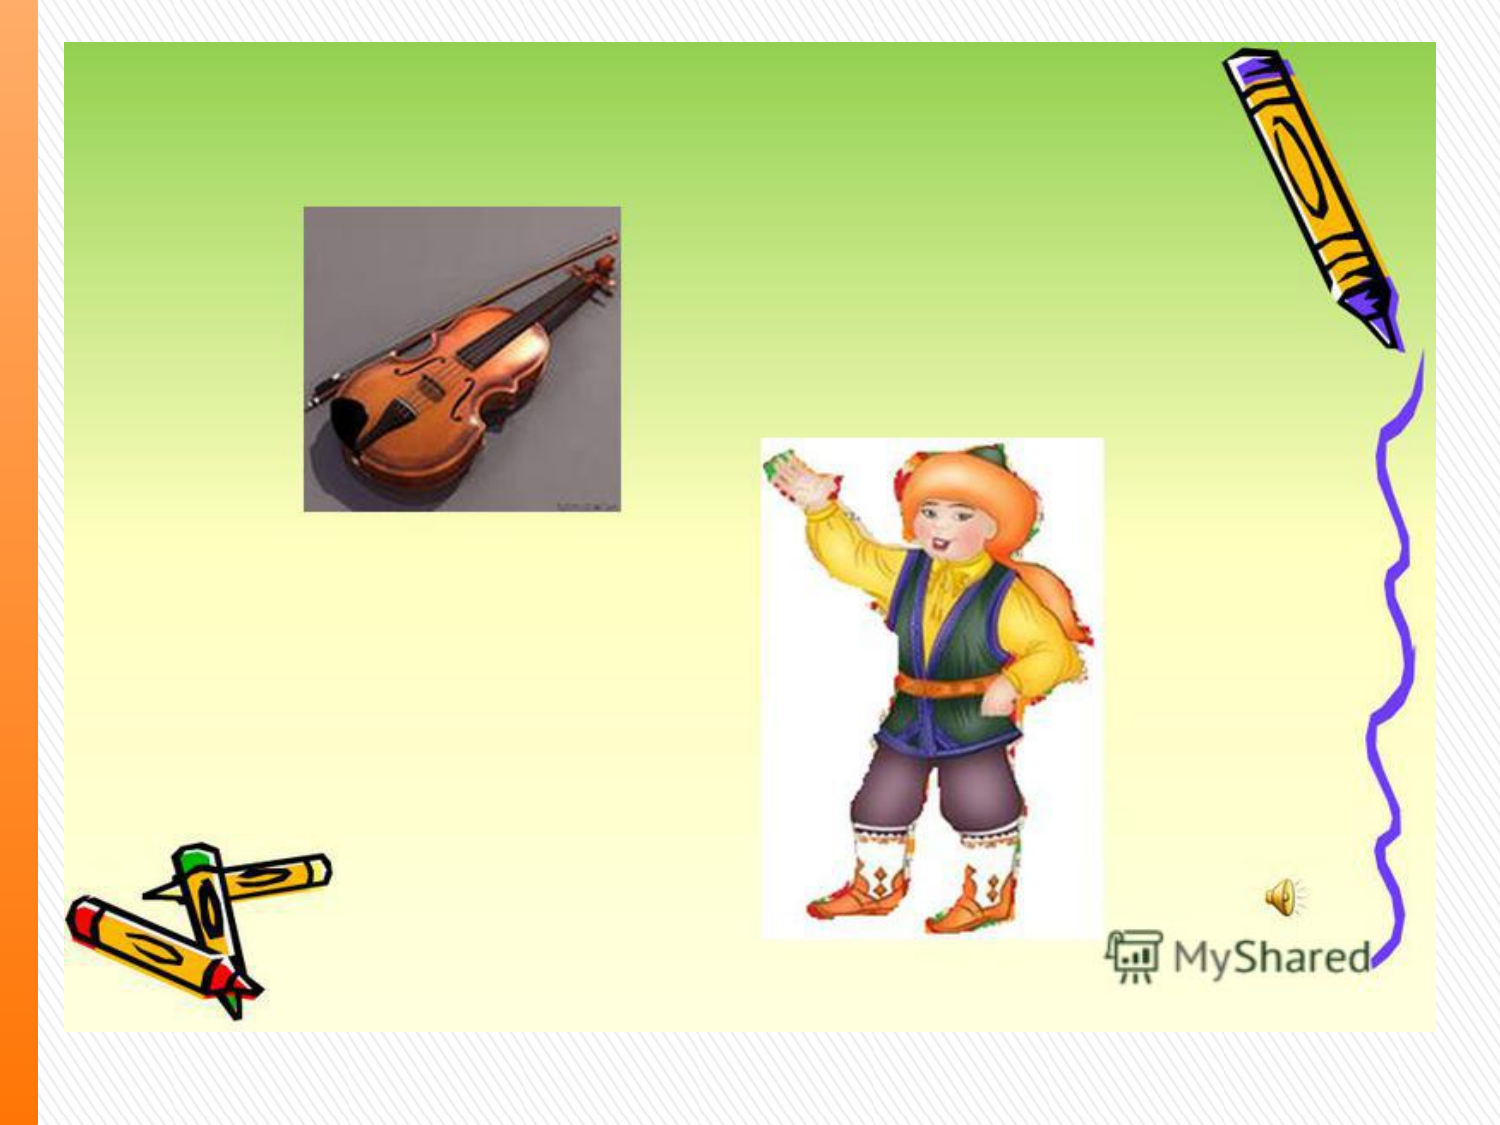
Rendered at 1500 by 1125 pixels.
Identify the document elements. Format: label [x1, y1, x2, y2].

picture [64, 42, 1436, 1032]
